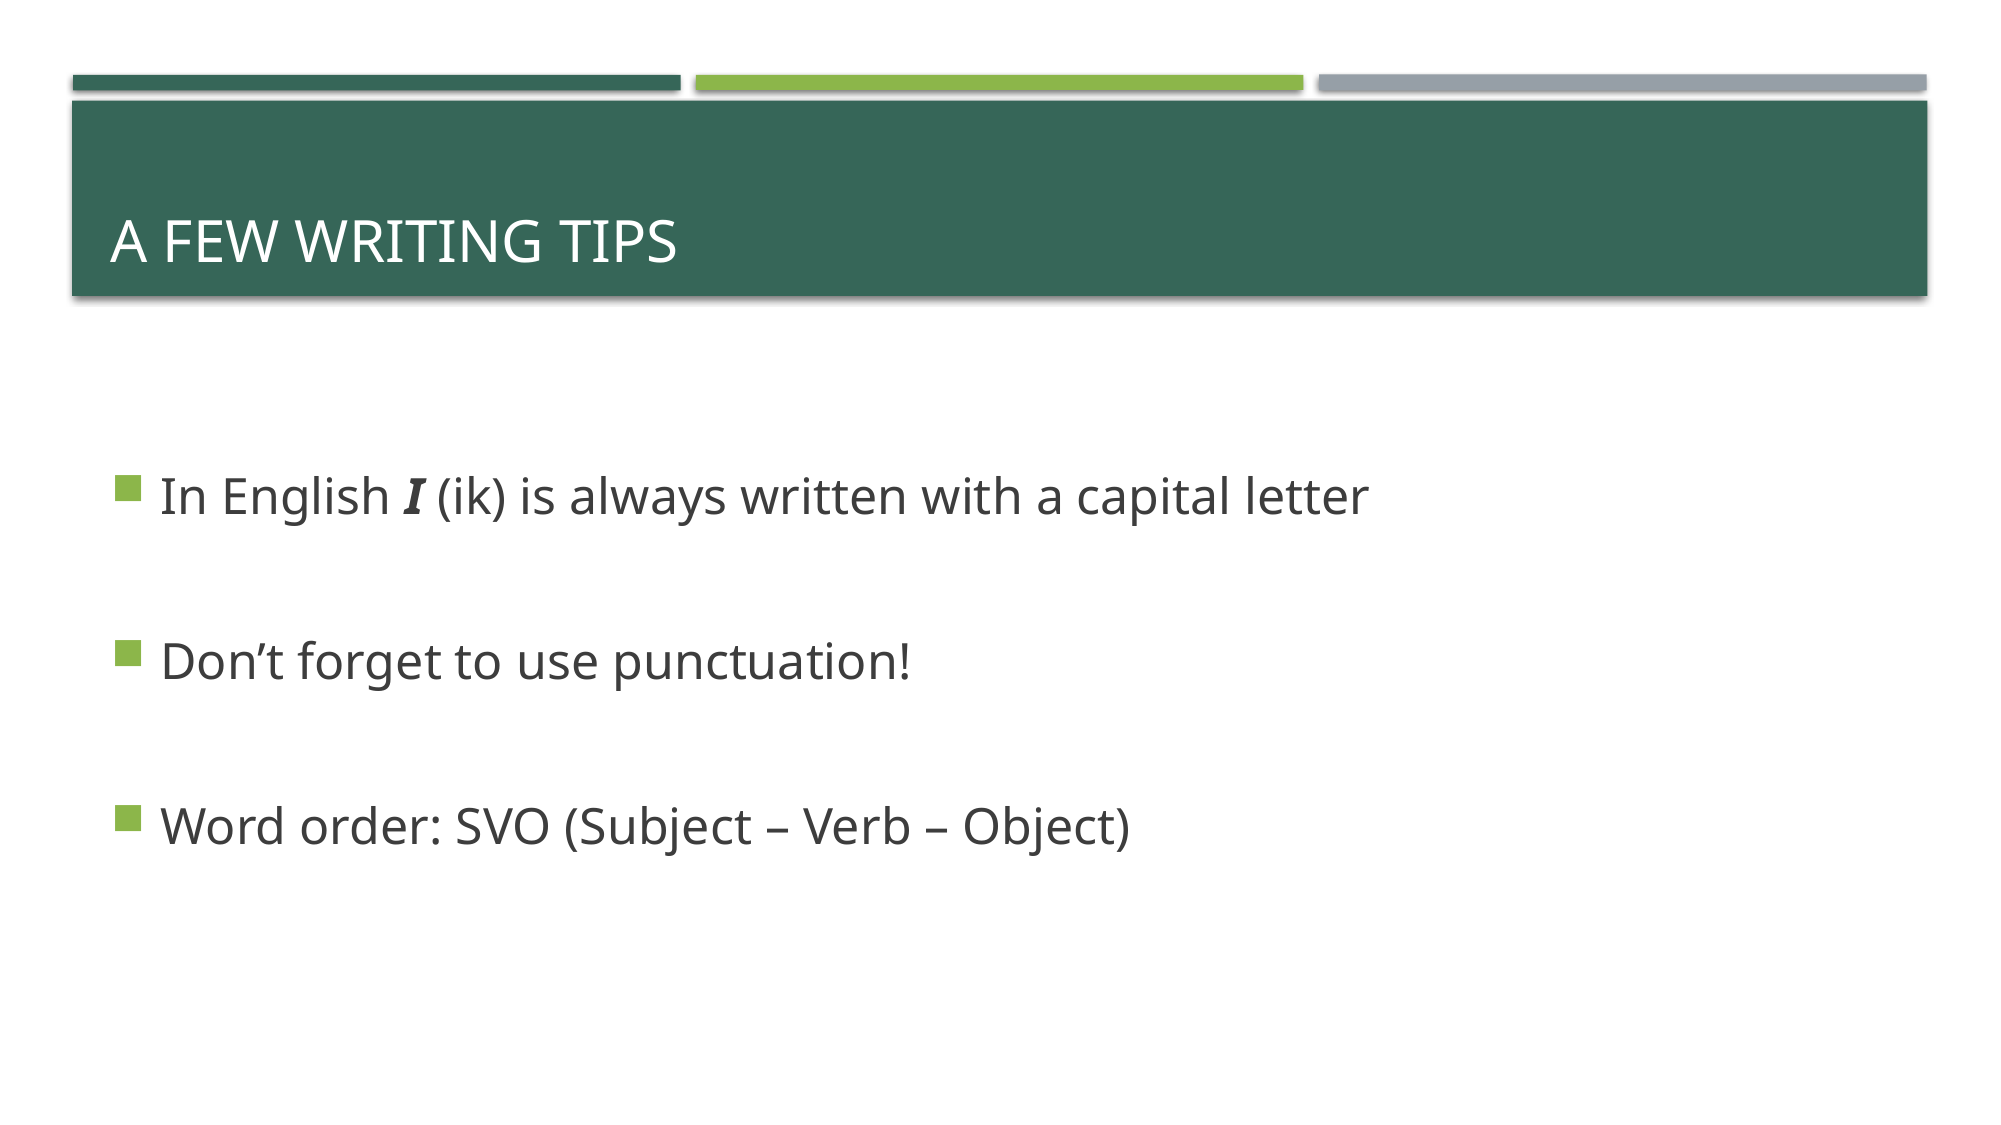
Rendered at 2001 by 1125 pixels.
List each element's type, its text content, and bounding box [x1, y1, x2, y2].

title A few Writing tips [95, 115, 1905, 282]
list In English I (ik) is always written with a capital letter Don’t forget to use punctuation! Word order: SVO (Subject – Verb – Object) [95, 357, 1905, 962]
